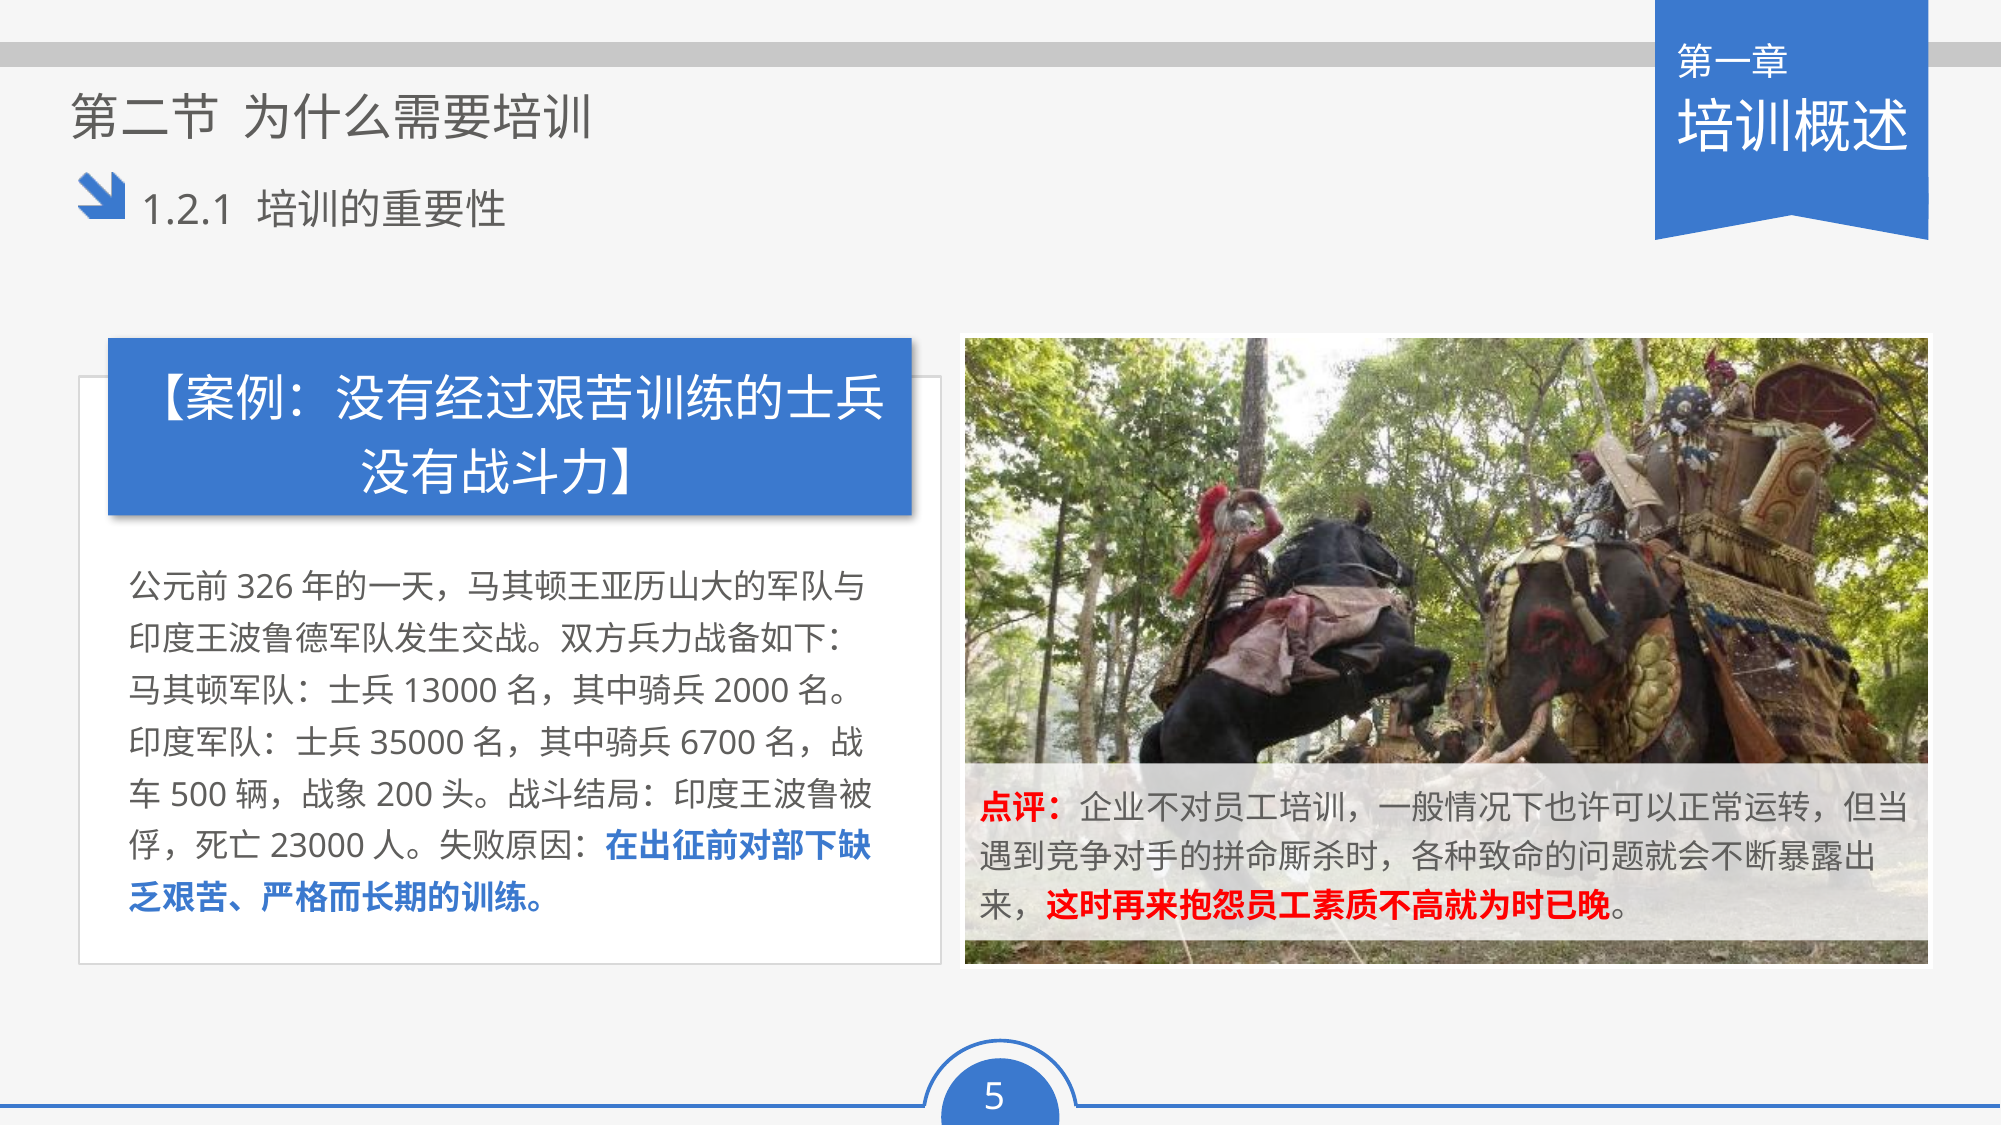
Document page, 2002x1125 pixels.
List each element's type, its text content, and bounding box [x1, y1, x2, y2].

picture [964, 337, 1929, 965]
text_box [77, 374, 943, 966]
text_box 【案例：没有经过艰苦训练的士兵没有战斗力】 [106, 336, 914, 517]
picture [78, 172, 125, 219]
text_box 公元前326年的一天，马其顿王亚历山大的军队与印度王波鲁德军队发生交战。双方兵力战备如下：马其顿军队：士兵13000名，其中骑兵2000名。印度军队：士兵35000名，其中骑兵6700名，战车500辆，战象200头。战斗结局：印度王波鲁被俘，死亡23000人。失败原因：在出征前对部下缺乏艰苦、严格而长期的训练。 [114, 546, 906, 924]
